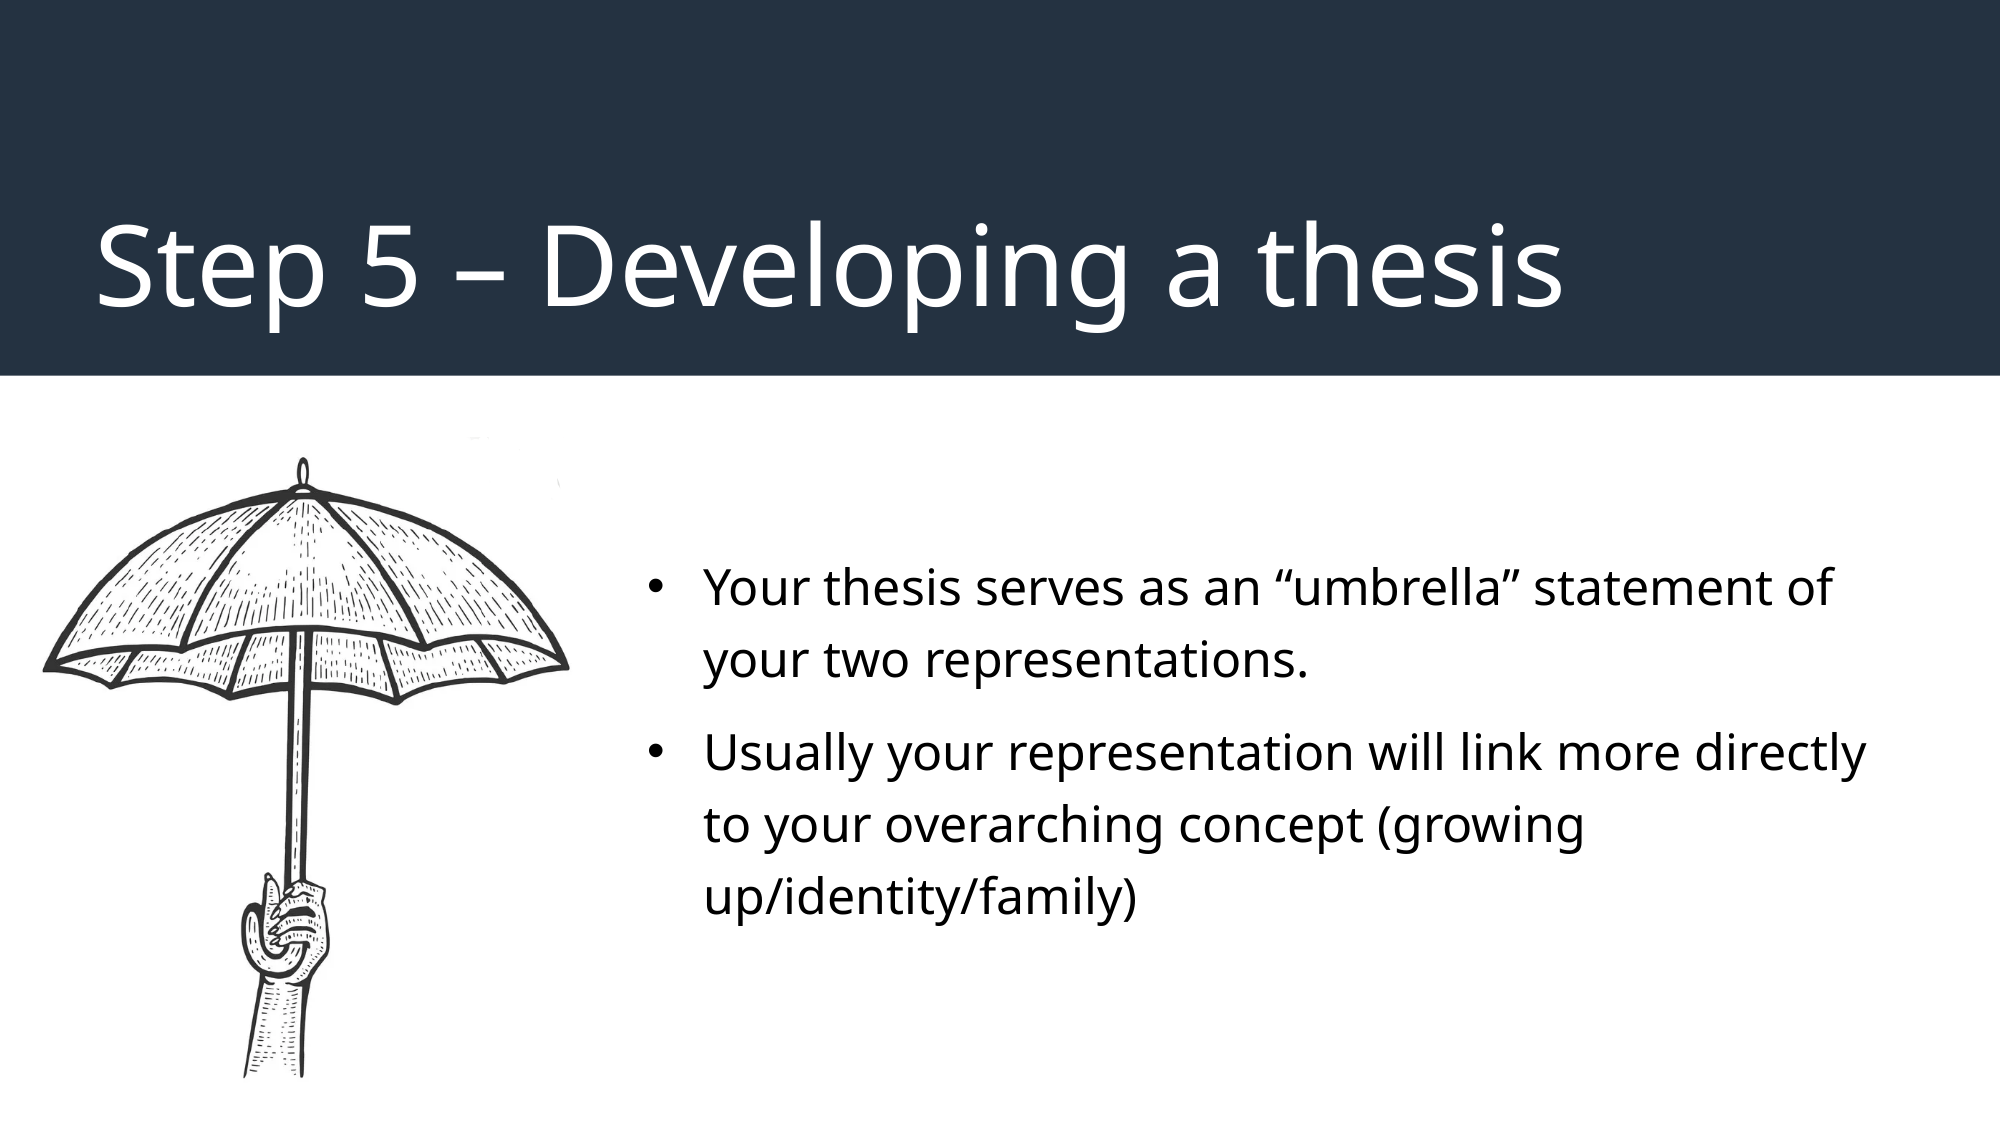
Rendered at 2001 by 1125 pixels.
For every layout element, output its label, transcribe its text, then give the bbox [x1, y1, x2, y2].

list Your thesis serves as an “umbrella” statement of your two representations. Usually your representation will link more directly to your overarching concept (growing up/identity/family) [632, 438, 1909, 1030]
picture [27, 377, 583, 1091]
title Step 5 – Developing a thesis [79, 59, 1863, 337]
